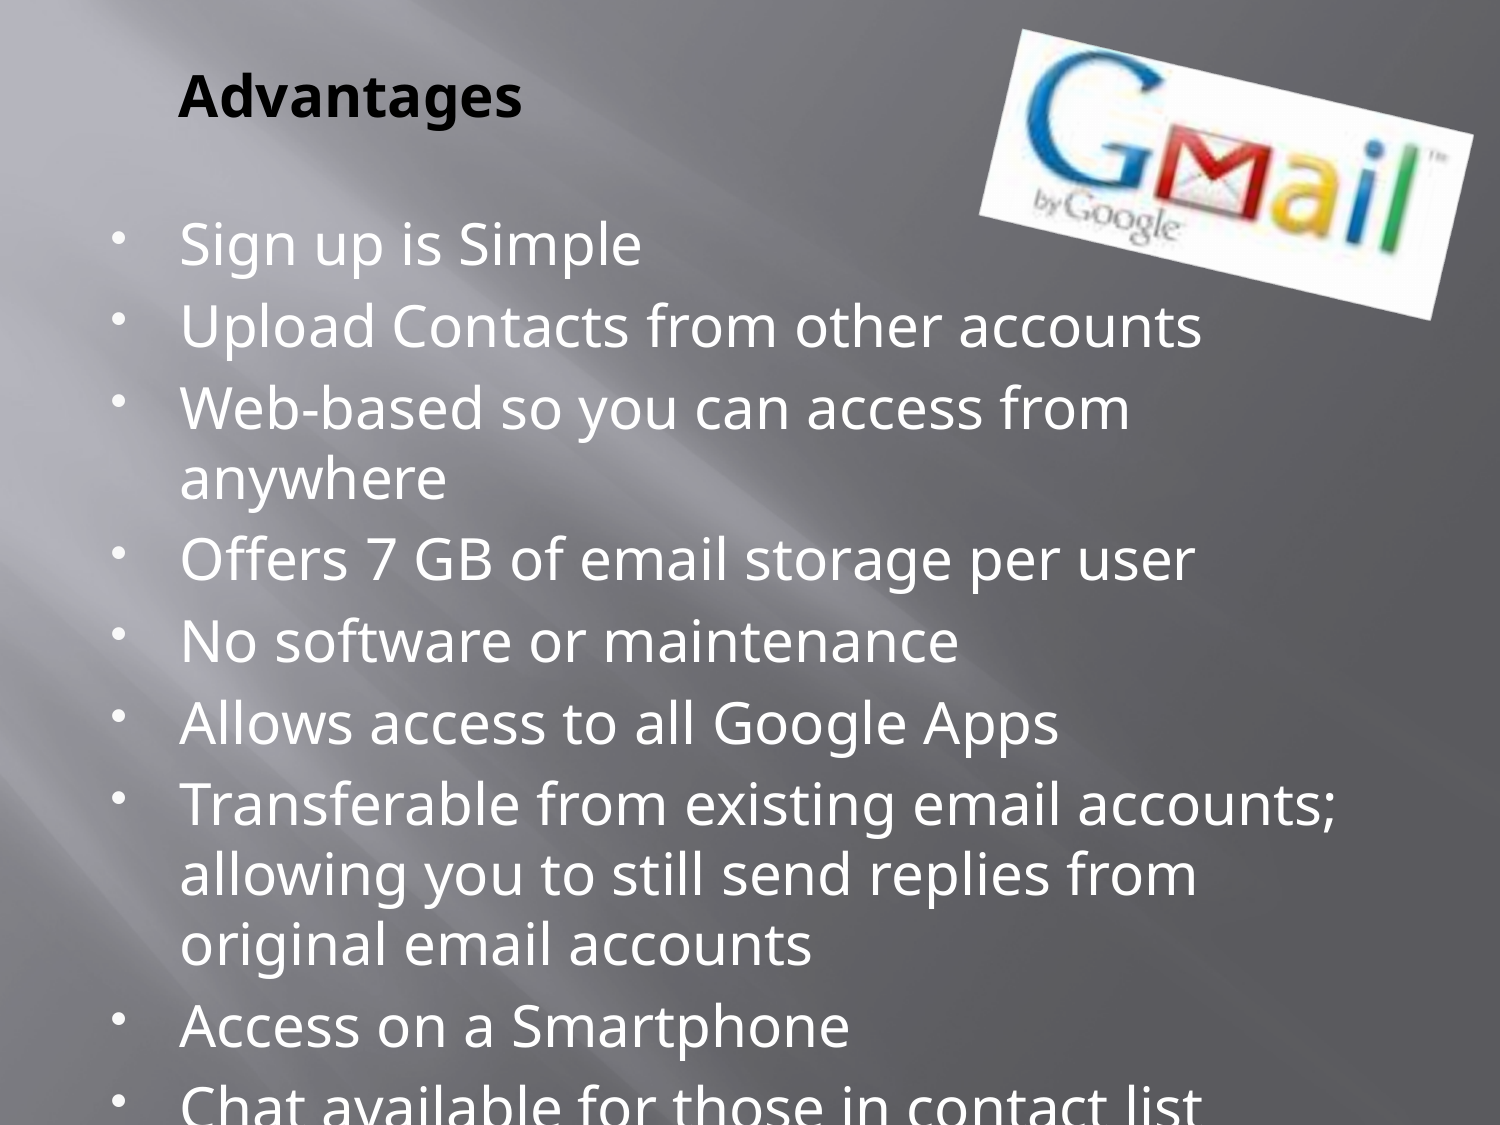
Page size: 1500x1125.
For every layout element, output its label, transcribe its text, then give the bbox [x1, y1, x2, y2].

picture [980, 30, 1473, 319]
list Sign up is Simple Upload Contacts from other accounts Web-based so you can access from anywhere Offers 7 GB of email storage per user No software or maintenance Allows access to all Google Apps Transferable from existing email accounts; allowing you to still send replies from original email accounts Access on a Smartphone Chat available for those in contact list [75, 200, 1425, 943]
title Advantages [50, 37, 653, 150]
